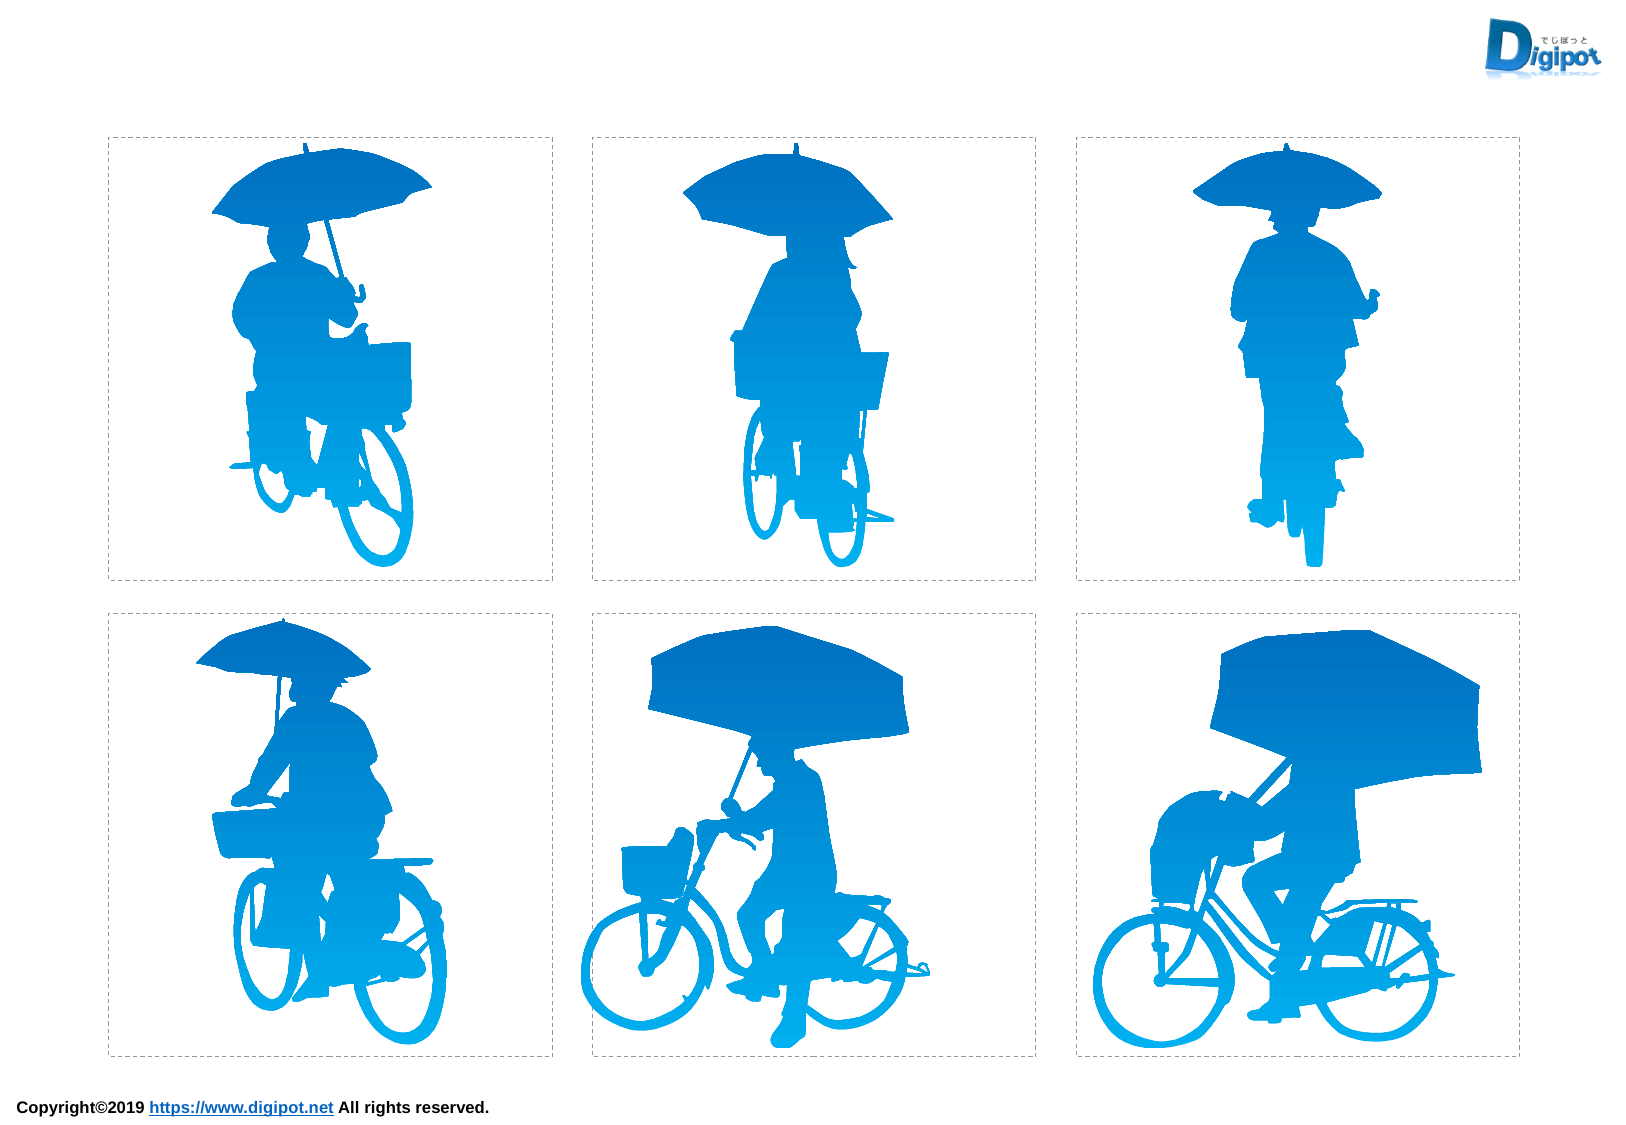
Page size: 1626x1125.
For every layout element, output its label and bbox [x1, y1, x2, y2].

text_box [211, 142, 432, 567]
text_box [581, 625, 931, 1049]
text_box [682, 142, 895, 567]
text_box [1193, 142, 1382, 567]
text_box [196, 618, 448, 1045]
text_box [1093, 629, 1482, 1049]
picture [1485, 18, 1602, 82]
